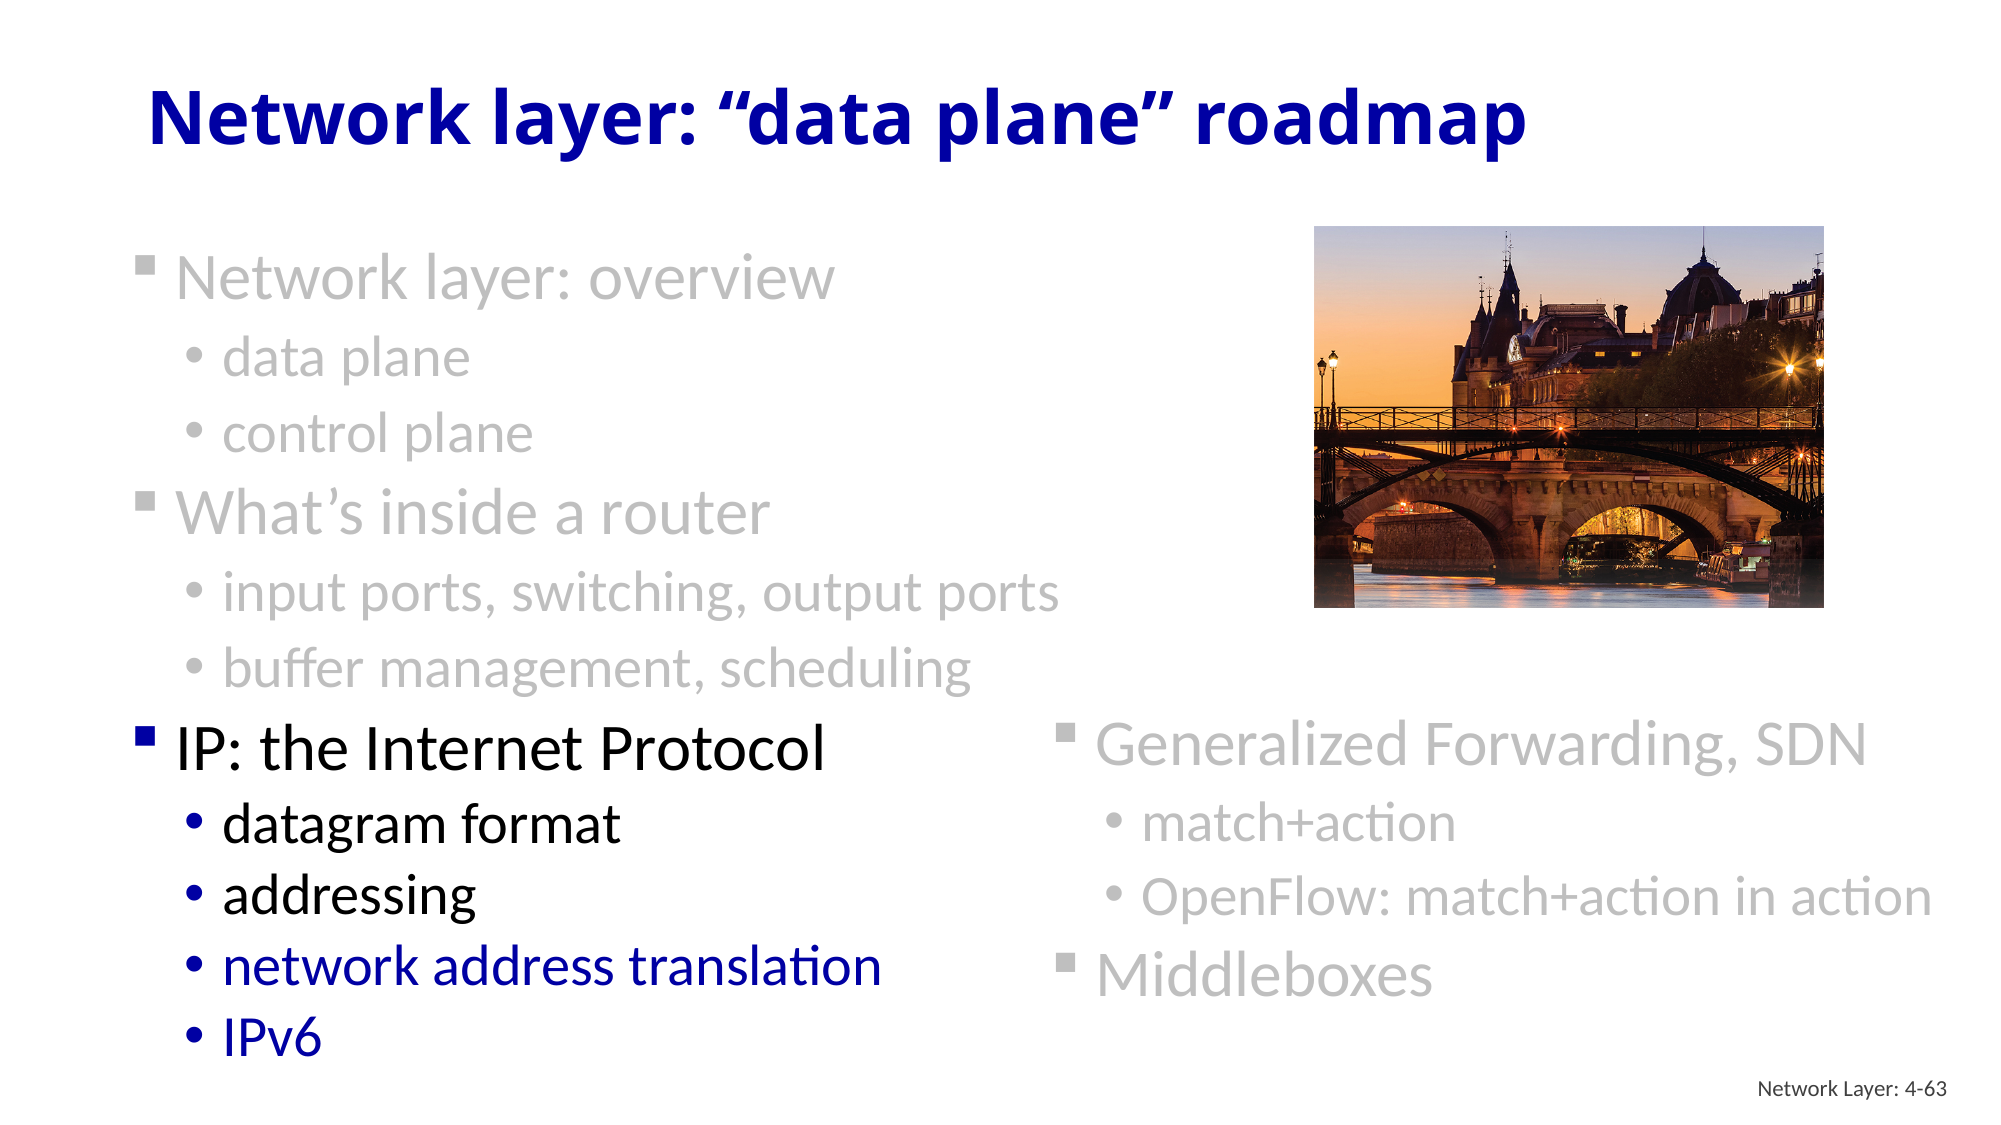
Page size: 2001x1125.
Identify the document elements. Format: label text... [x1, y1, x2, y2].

text_box Generalized Forwarding, SDN match+action OpenFlow: match+action in action Middleboxes [1014, 701, 2000, 1020]
list Network layer: overview data plane control plane What’s inside a router input ports, switching, output ports buffer management, scheduling IP: the Internet Protocol datagram format addressing network address translation IPv6 [93, 234, 1180, 1087]
slide_number Network Layer: 4-63 [1512, 1056, 1963, 1117]
picture [1314, 226, 1824, 608]
title Network layer: “data plane” roadmap [131, 47, 1856, 195]
